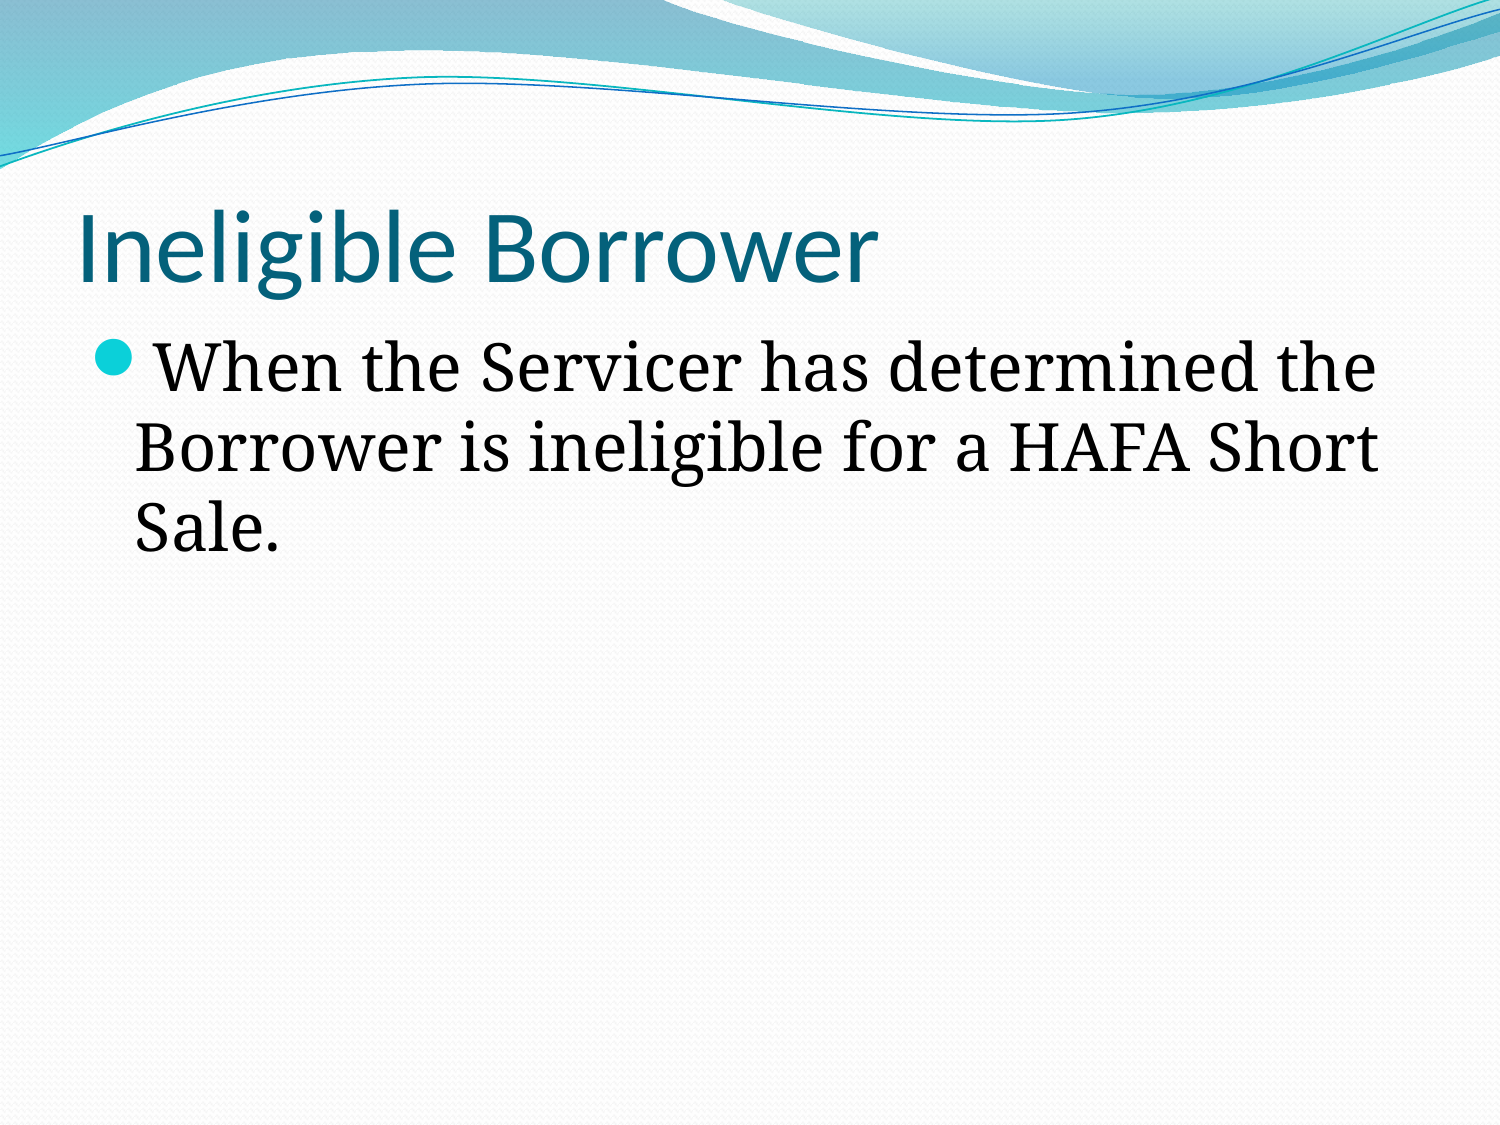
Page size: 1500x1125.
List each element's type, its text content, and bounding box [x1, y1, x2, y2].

title Ineligible Borrower [75, 115, 1425, 303]
list When the Servicer has determined the Borrower is ineligible for a HAFA Short Sale. [75, 317, 1425, 1038]
